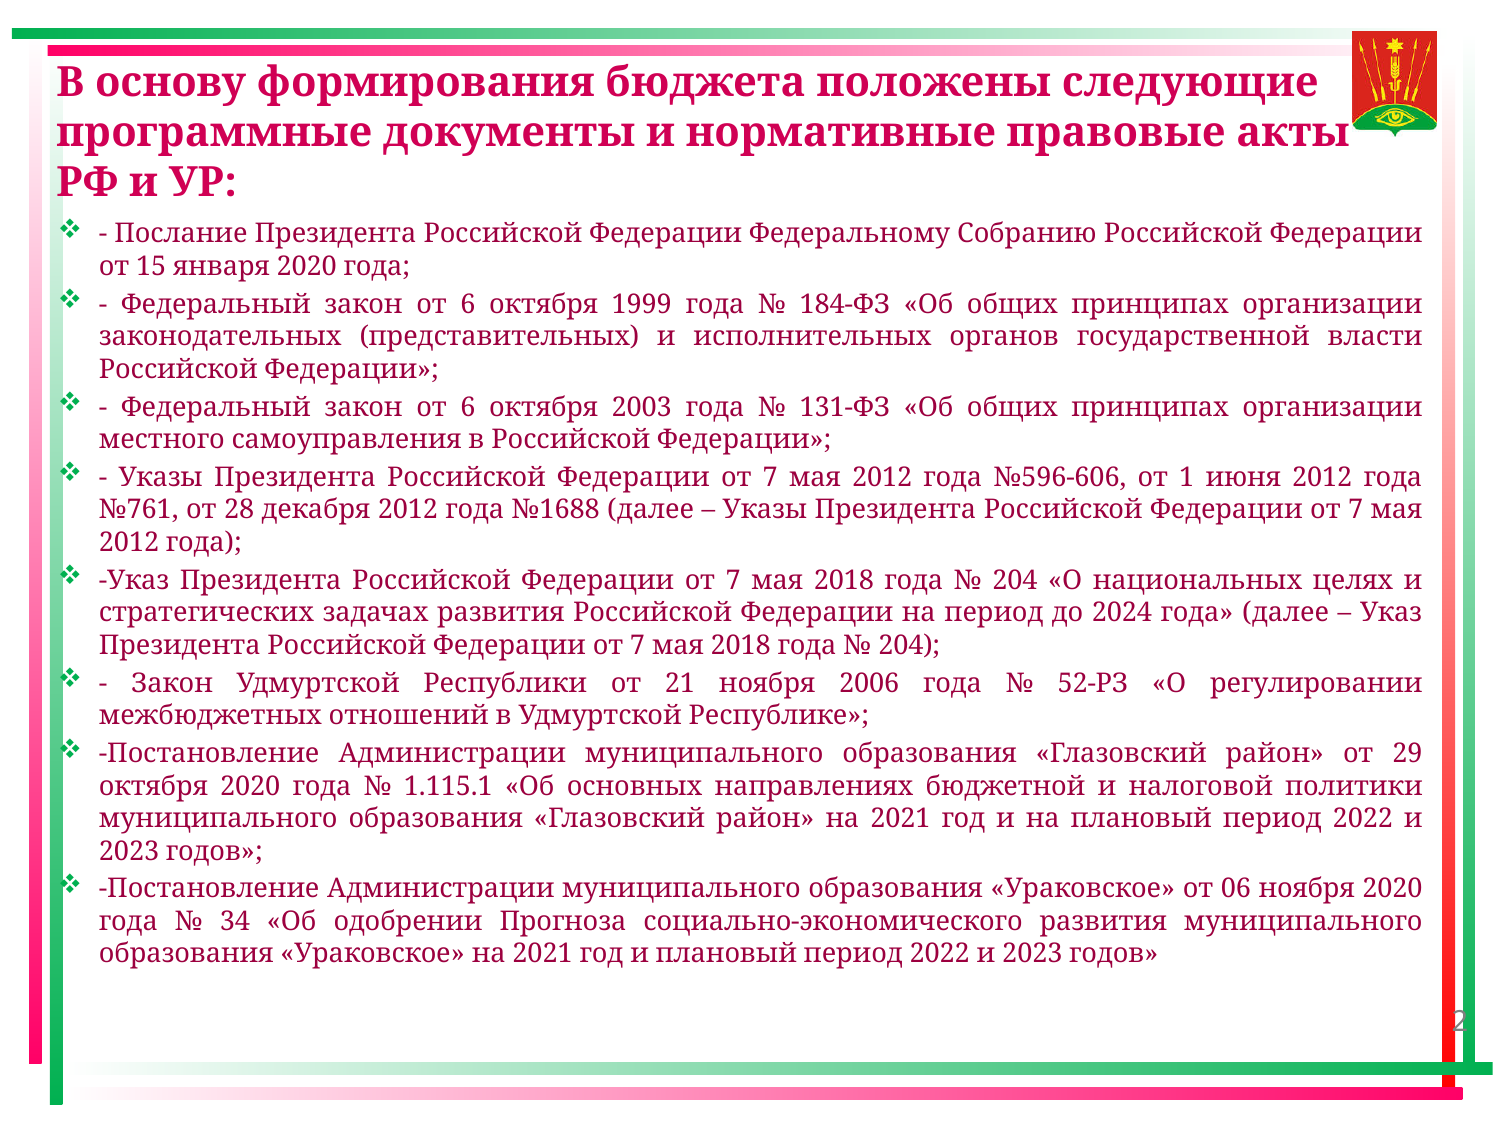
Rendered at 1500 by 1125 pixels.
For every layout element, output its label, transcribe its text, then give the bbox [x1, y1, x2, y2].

title В основу формирования бюджета положены следующие программные документы и нормативные правовые акты РФ и УР: [41, 47, 1437, 231]
list - Послание Президента Российской Федерации Федеральному Собранию Российской Федерации от 15 января 2020 года; - Федеральный закон от 6 октября 1999 года № 184-ФЗ «Об общих принципах организации законодательных (представительных) и исполнительных органов государственной власти Российской Федерации»; - Федеральный закон от 6 октября 2003 года № 131-ФЗ «Об общих принципах организации местного самоуправления в Российской Федерации»; - Указы Президента Российской Федерации от 7 мая 2012 года №596-606, от 1 июня 2012 года №761, от 28 декабря 2012 года №1688 (далее – Указы Президента Российской Федерации от 7 мая 2012 года); -Указ Президента Российской Федерации от 7 мая 2018 года № 204 «О национальных целях и стратегических задачах развития Российской Федерации на период до 2024 года» (далее – Указ Президента Российской Федерации от 7 мая 2018 года № 204); - Закон Удмуртской Республики от 21 ноября 2006 года № 52-РЗ «О регулировании межбюджетных отношений в Удмуртской Республике»; -Постановление Администрации муниципального образования «Глазовский район» от 29 октября 2020 года № 1.115.1 «Об основных направлениях бюджетной и налоговой политики муниципального образования «Глазовский район» на 2021 год и на плановый период 2022 и 2023 годов»; -Постановление Администрации муниципального образования «Ураковское» от 06 ноября 2020 года № 34 «Об одобрении Прогноза социально-экономического развития муниципального образования «Ураковское» на 2021 год и плановый период 2022 и 2023 годов» [42, 208, 1437, 1035]
slide_number 2 [1436, 999, 1500, 1051]
picture [1352, 31, 1437, 138]
